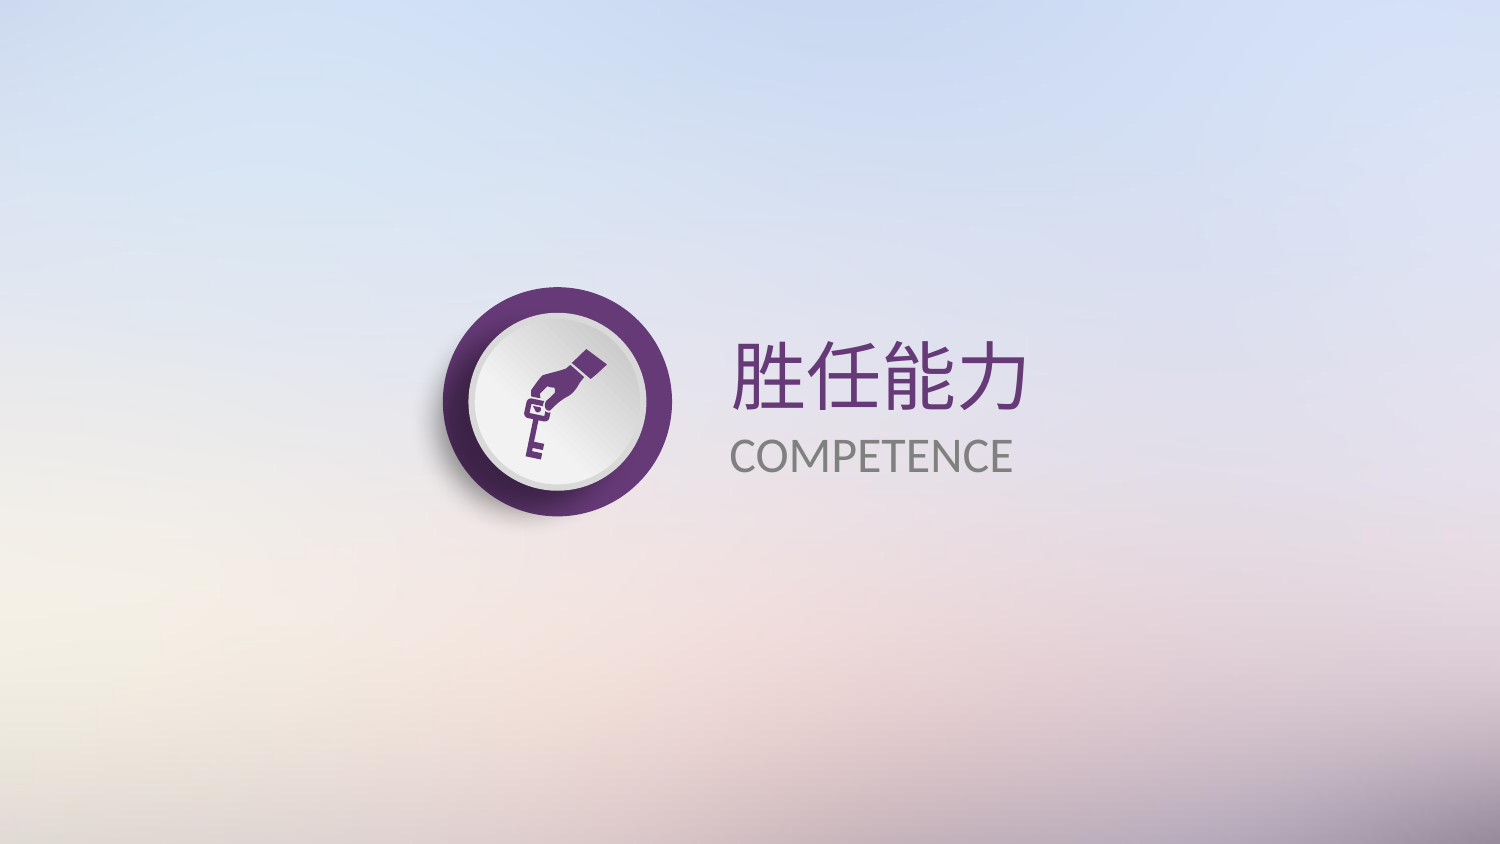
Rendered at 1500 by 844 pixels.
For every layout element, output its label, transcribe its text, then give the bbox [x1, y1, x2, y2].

text_box COMPETENCE [714, 415, 1188, 491]
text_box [442, 287, 673, 517]
text_box 胜任能力 [716, 322, 1046, 415]
picture [0, 0, 1500, 844]
